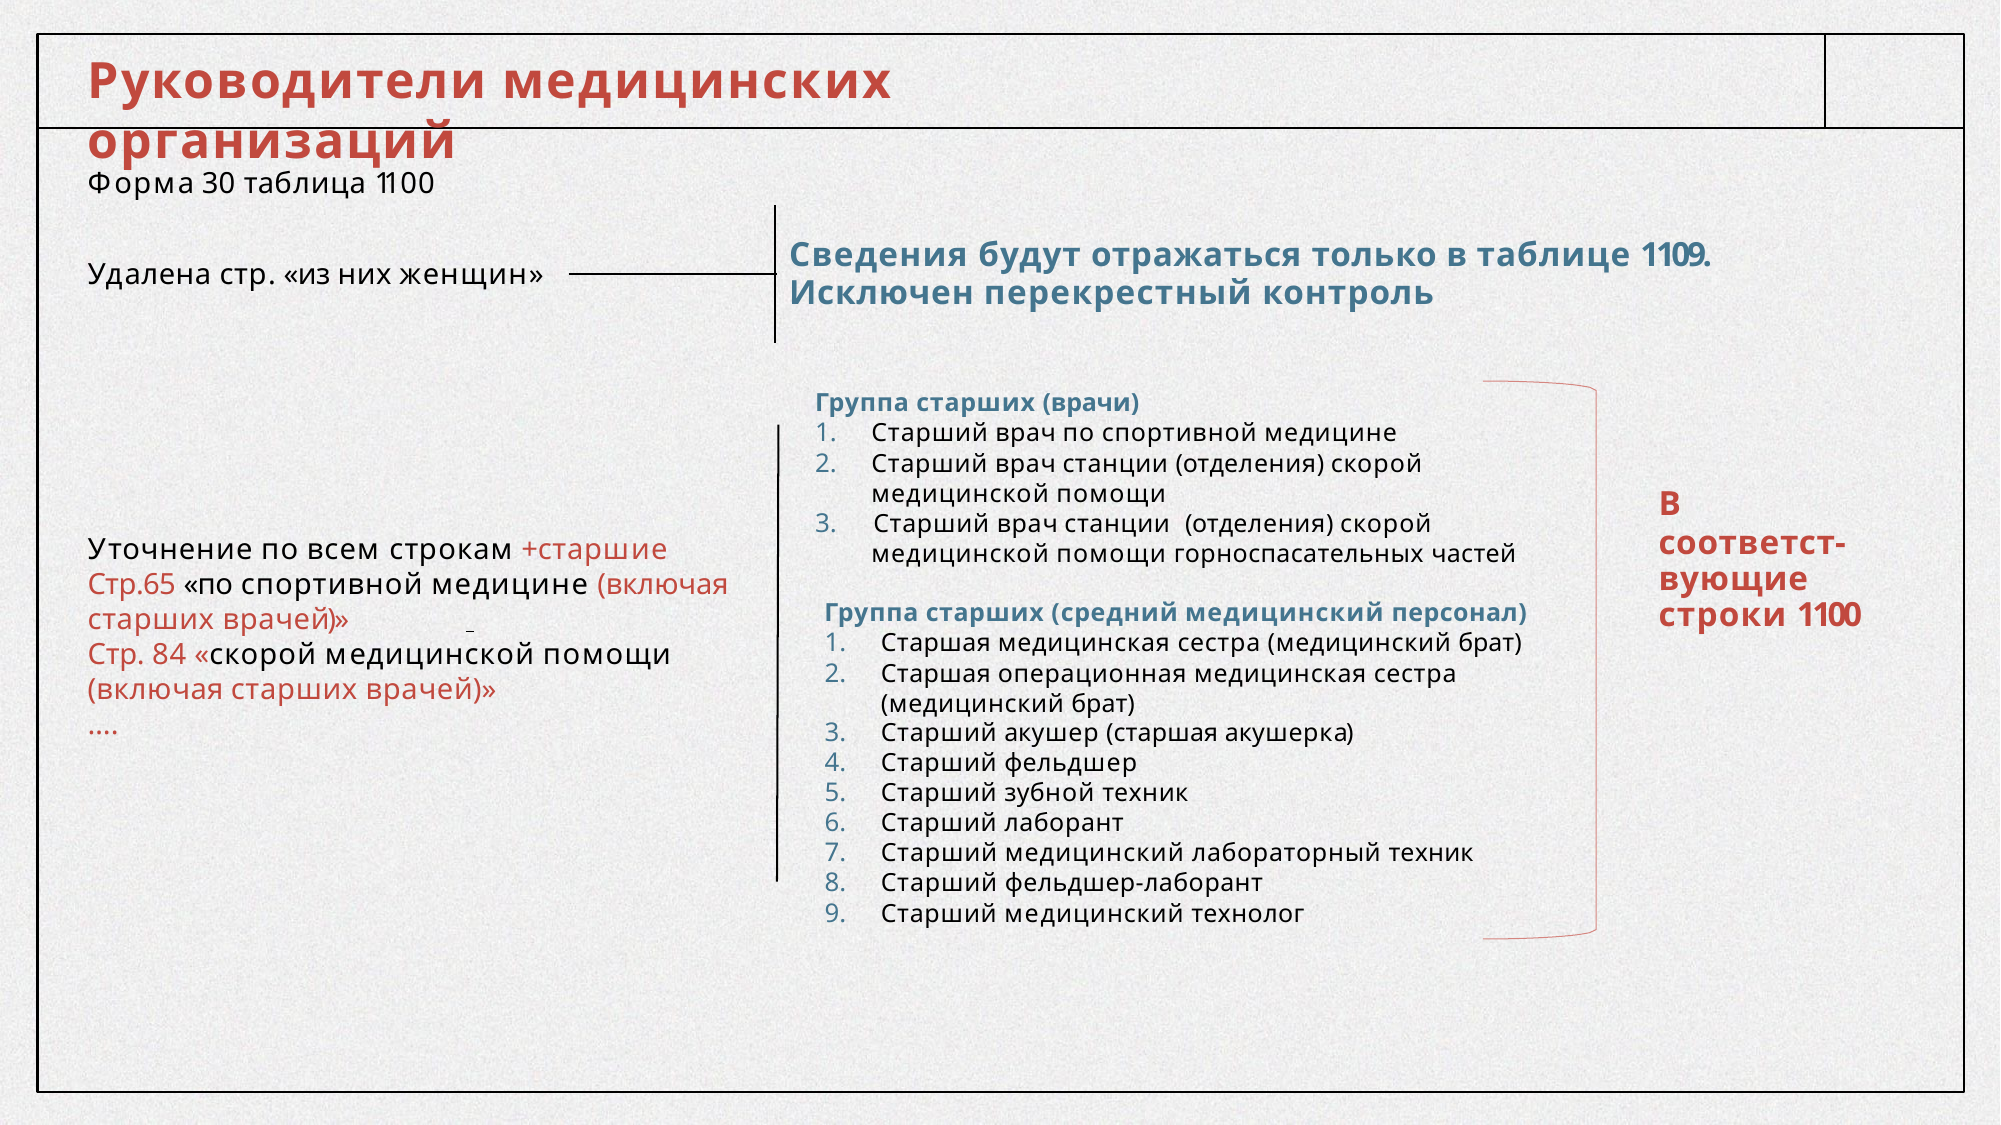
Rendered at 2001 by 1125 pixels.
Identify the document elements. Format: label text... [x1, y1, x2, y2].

text_box Удалена стр. «из них женщин» [85, 253, 561, 291]
text_box медицинской помощи горноспасательных частей [869, 535, 1482, 568]
text_box Группа старших (средний медицинский персонал) [822, 594, 1482, 624]
text_box Стр. 84 «скорой медицинской помощи (включая старших врачей)» …. [85, 632, 691, 740]
title Руководители медицинских организаций [85, 46, 1246, 236]
text_box Старшая медицинская сестра (медицинский брат) Старшая операционная медицинская сестра (медицинский брат) Старший акушер (старшая акушерка) Старший фельдшер Старший зубной техник Старший лаборант Старший медицинский лабораторный техник Старший фельдшер-лаборант Старший медицинский технолог [822, 624, 1482, 928]
text_box [37, 34, 1965, 1093]
text_box Группа старших (врачи) Старший врач по спортивной медицине Старший врач станции (отделения) скорой [813, 385, 1449, 478]
text_box медицинской помощи (отделения) скорой [869, 475, 1449, 535]
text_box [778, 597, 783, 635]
text_box старших врачей)» [85, 597, 777, 635]
text_box Уточнение по всем строкам +старшие Стр.65 «по спортивной медицине (включая [85, 527, 759, 597]
picture [0, 0, 2000, 1125]
text_box Сведения будут отражаться только в таблице 1109. Исключен перекрестный контроль [787, 233, 1718, 312]
text_box В соответст- вующие строки 1100 [1656, 482, 1869, 633]
text_box 3. Старший врач станции [812, 505, 869, 538]
text_box Форма 30 таблица 1100 [85, 161, 444, 200]
text_box [1482, 381, 1597, 939]
